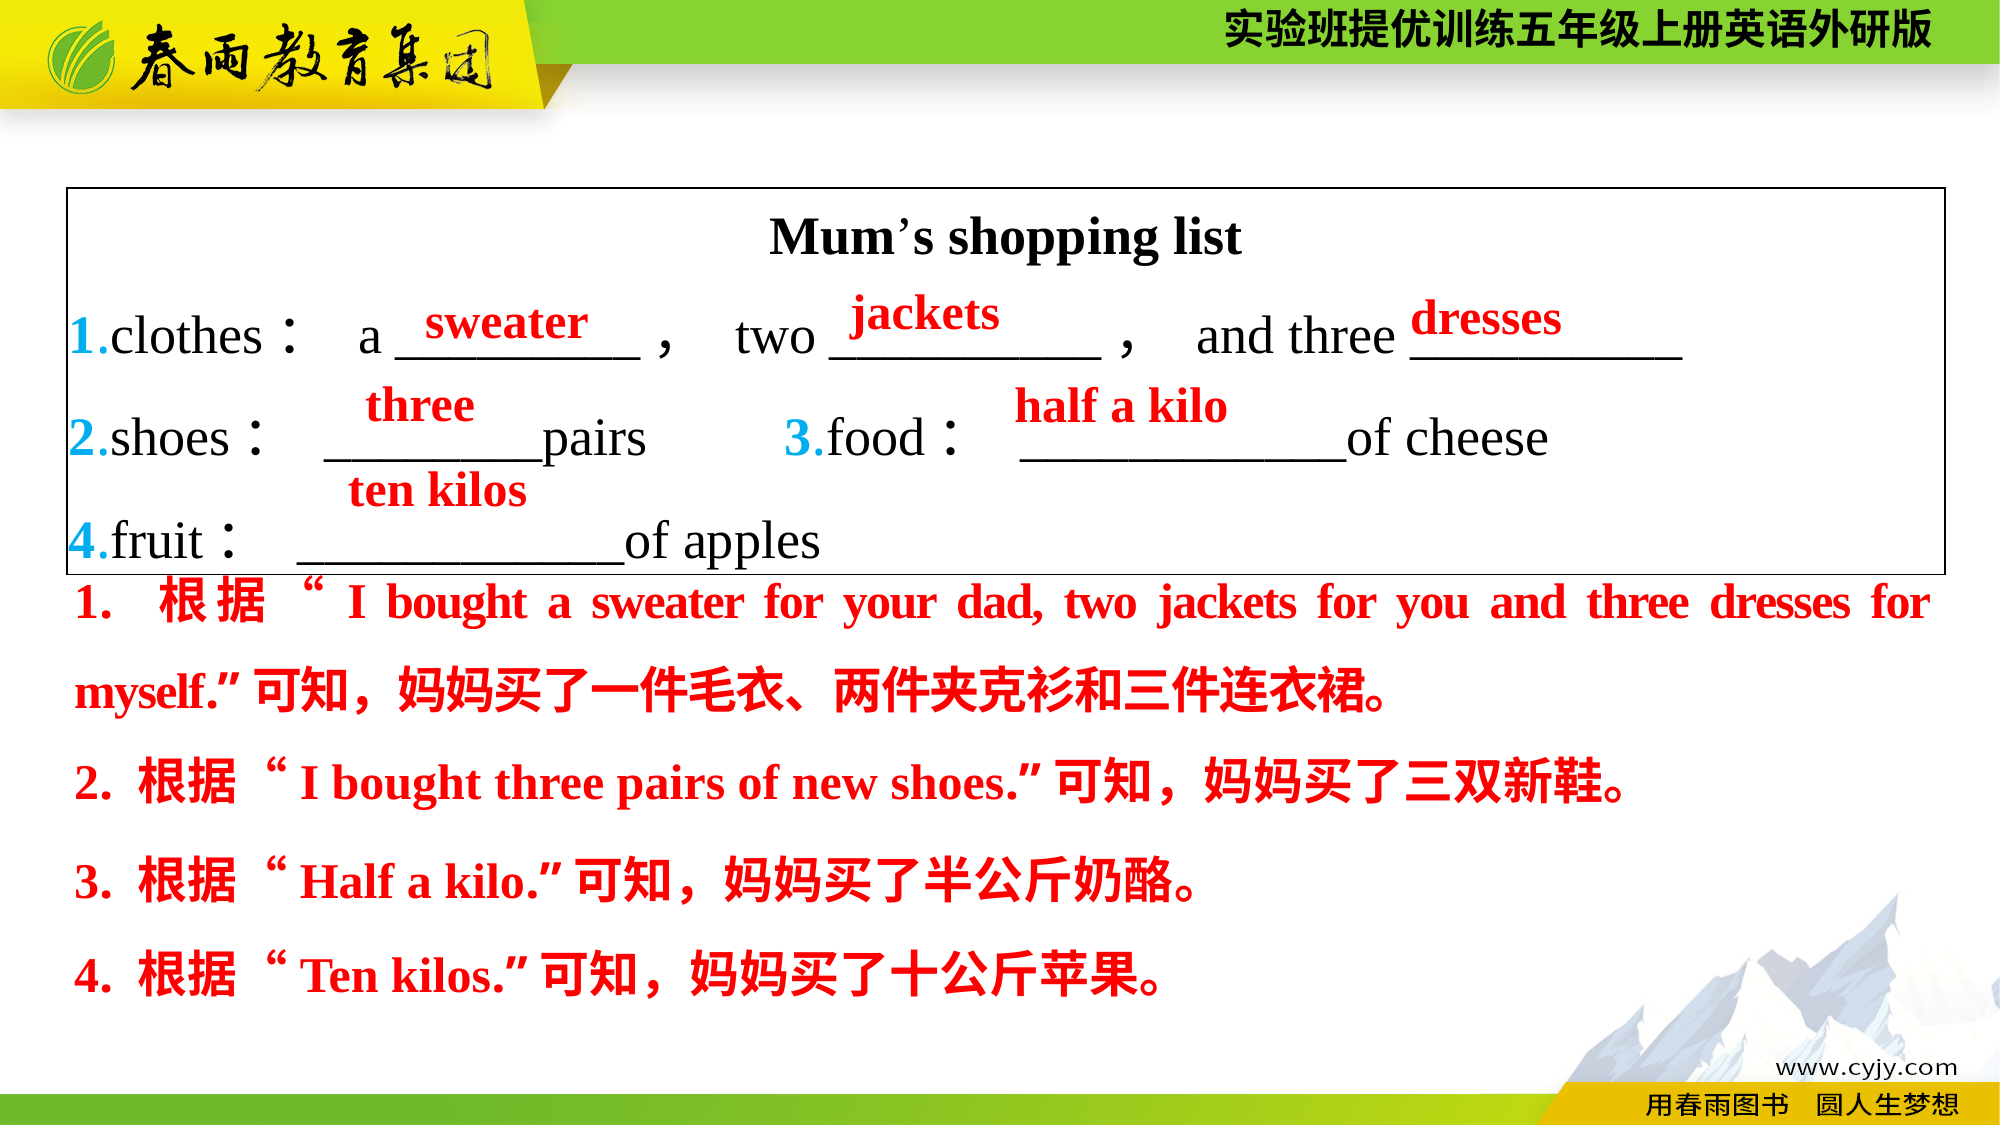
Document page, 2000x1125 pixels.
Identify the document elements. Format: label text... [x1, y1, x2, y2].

picture [0, 0, 2000, 1125]
text_box ten kilos [333, 449, 543, 525]
text_box 3. 根据“Half a kilo.”可知，妈妈买了半公斤奶酪。 [59, 810, 1944, 905]
table_header Mum’s shopping list 1.clothes： a _________， two __________， and three __________ 2.shoes： ________pairs 3.food： ____________of cheese 4.fruit： ____________of apples [68, 189, 1944, 530]
text_box 2. 根据“I bought three pairs of new shoes.”可知，妈妈买了三双新鞋。 [59, 712, 1944, 810]
text_box half a kilo [999, 364, 1244, 440]
text_box three [350, 364, 491, 439]
text_box jackets [835, 272, 1016, 347]
text_box sweater [410, 281, 604, 357]
text_box 1. 根据“I bought a sweater for your dad, two jackets for you and three dresses for myself.”可知，妈妈买了一件毛衣、两件夹克衫和三件连衣裙。 [59, 530, 1944, 712]
text_box 4. 根据“Ten kilos.”可知，妈妈买了十公斤苹果。 [59, 905, 1944, 1011]
text_box dresses [1395, 277, 1578, 352]
